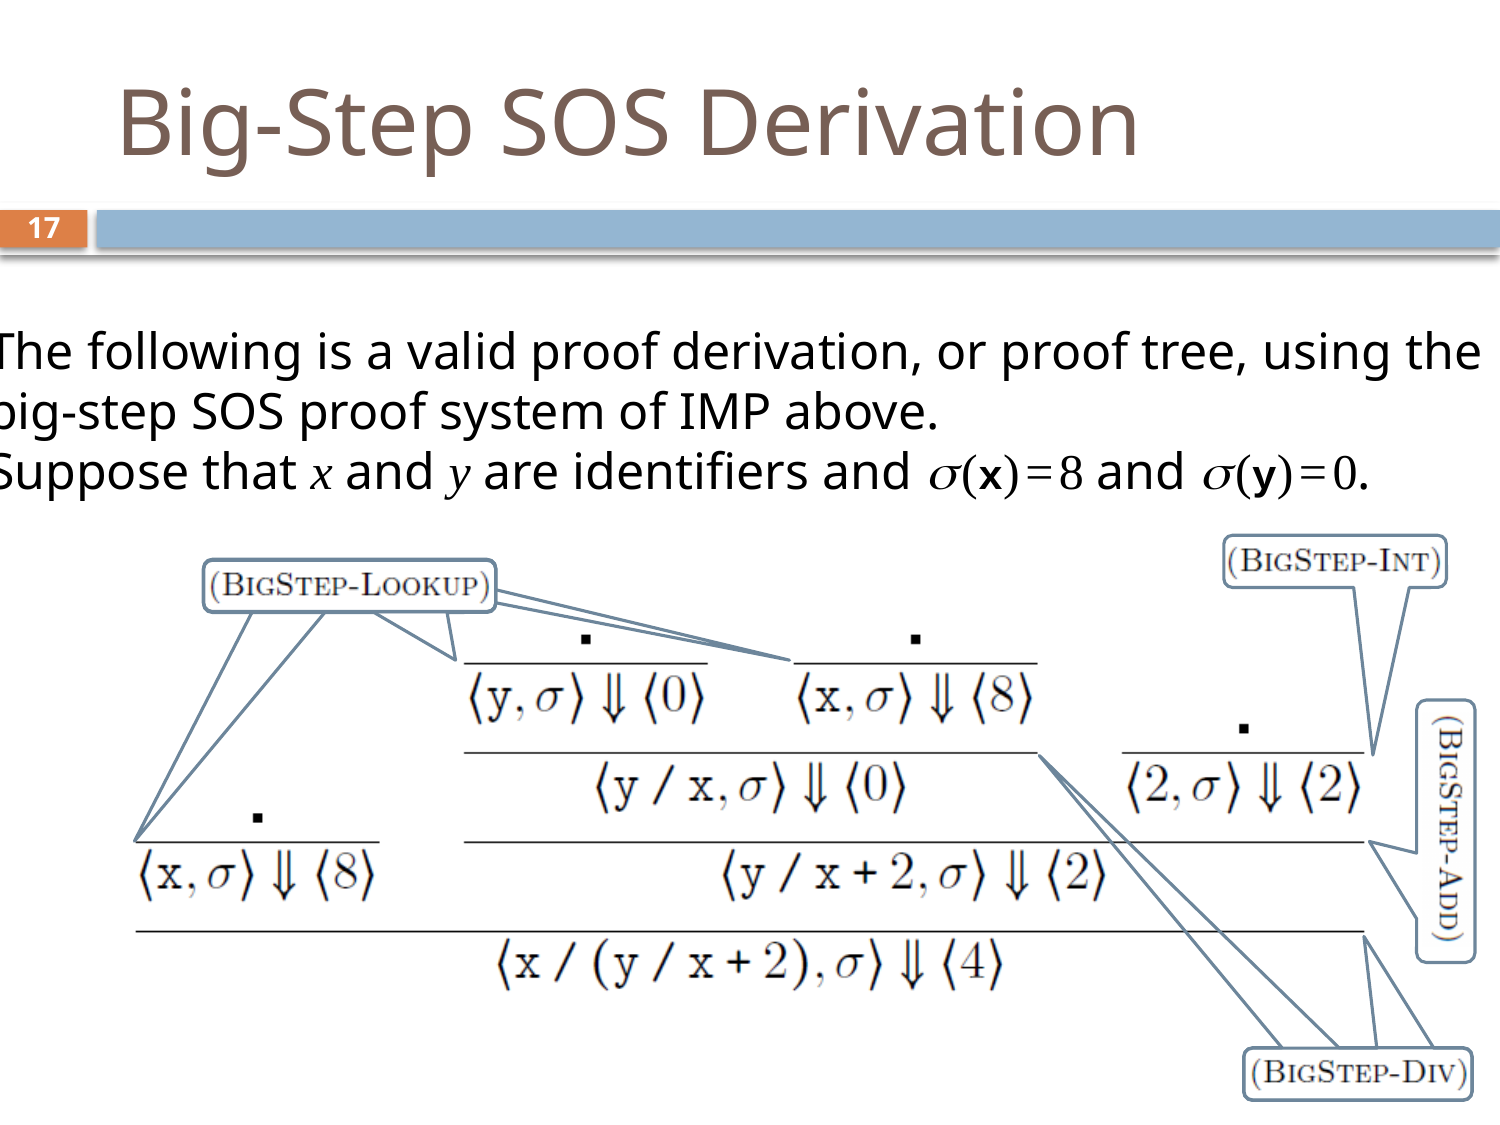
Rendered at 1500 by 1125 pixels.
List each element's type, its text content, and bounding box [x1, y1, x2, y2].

picture [206, 565, 500, 611]
text_box [505, 590, 642, 623]
text_box The following is a valid proof derivation, or proof tree, using the big-step SOS proof system of IMP above. Suppose that x and y are identifiers and  (x) = 8 and  (y) = 0. [0, 312, 1499, 508]
picture [1242, 1051, 1477, 1101]
slide_number 17 [0, 208, 88, 249]
picture [1223, 536, 1448, 589]
text_box [1248, 1010, 1340, 1046]
text_box [1244, 962, 1471, 1051]
text_box [1353, 599, 1409, 721]
text_box [201, 558, 497, 573]
picture [121, 624, 1500, 1001]
title Big-Step SOS Derivation [100, 37, 1438, 200]
text_box [1415, 698, 1477, 803]
text_box [1383, 865, 1477, 965]
